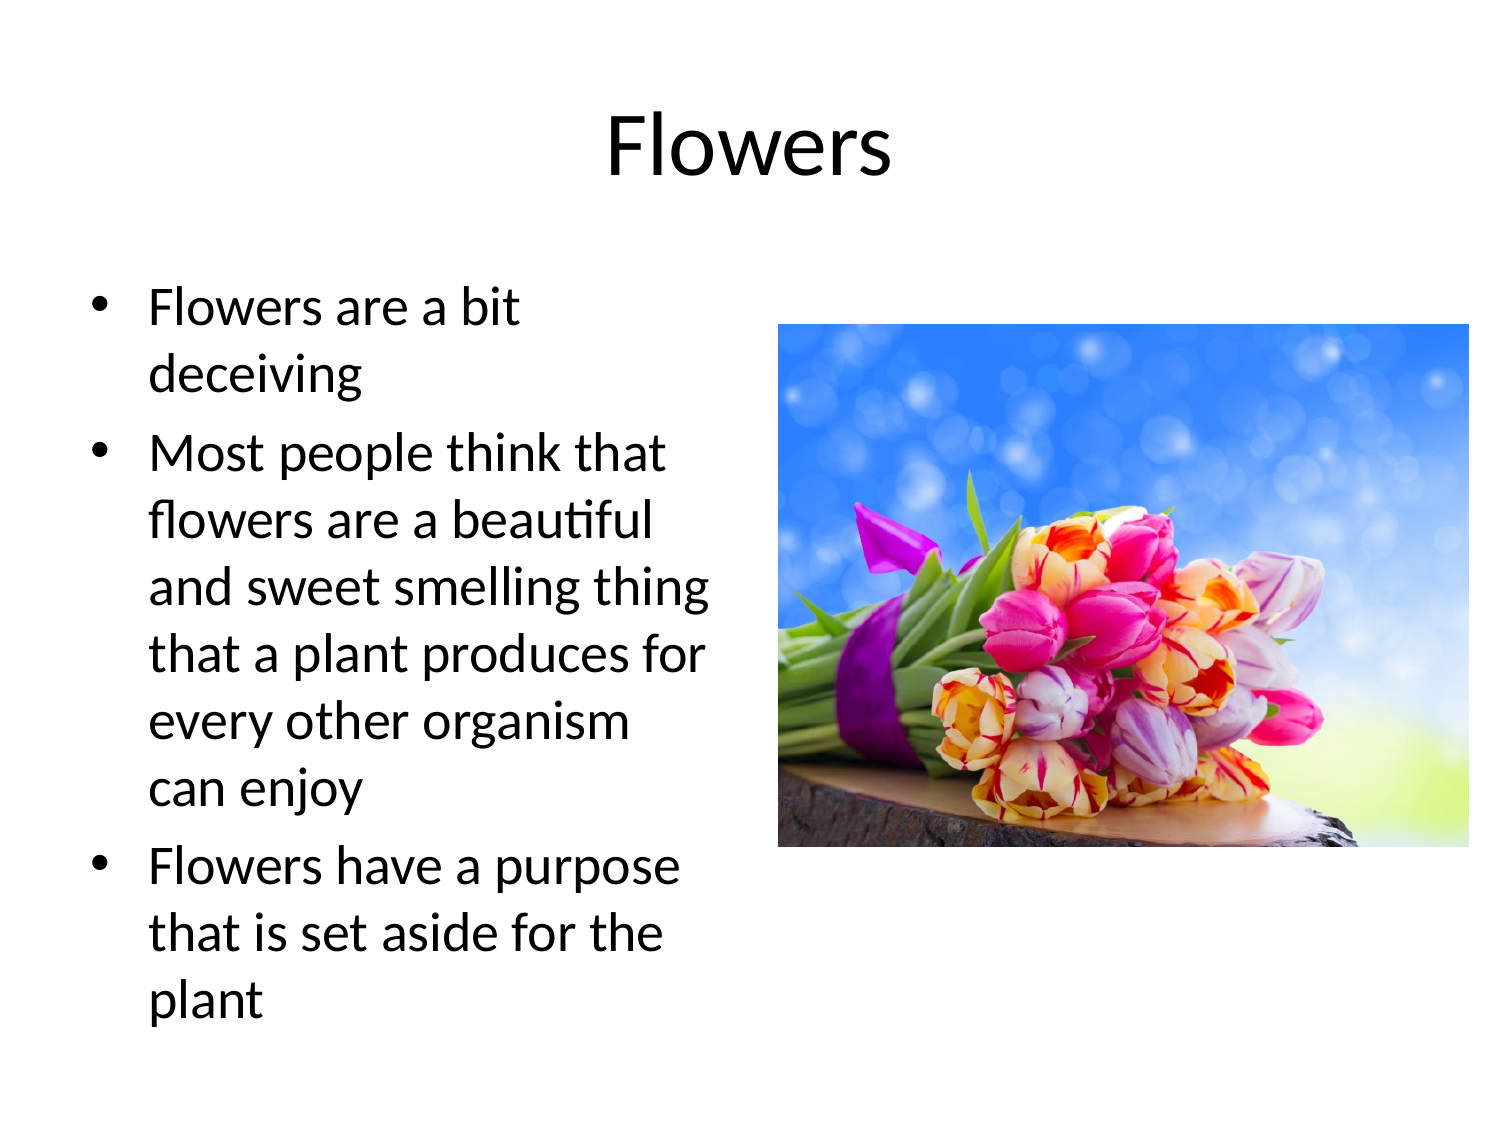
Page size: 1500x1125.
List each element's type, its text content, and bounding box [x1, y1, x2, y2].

picture [778, 324, 1469, 848]
title Flowers [75, 45, 1425, 233]
list Flowers are a bit deceiving Most people think that flowers are a beautiful and sweet smelling thing that a plant produces for every other organism can enjoy Flowers have a purpose that is set aside for the plant [75, 262, 738, 1050]
